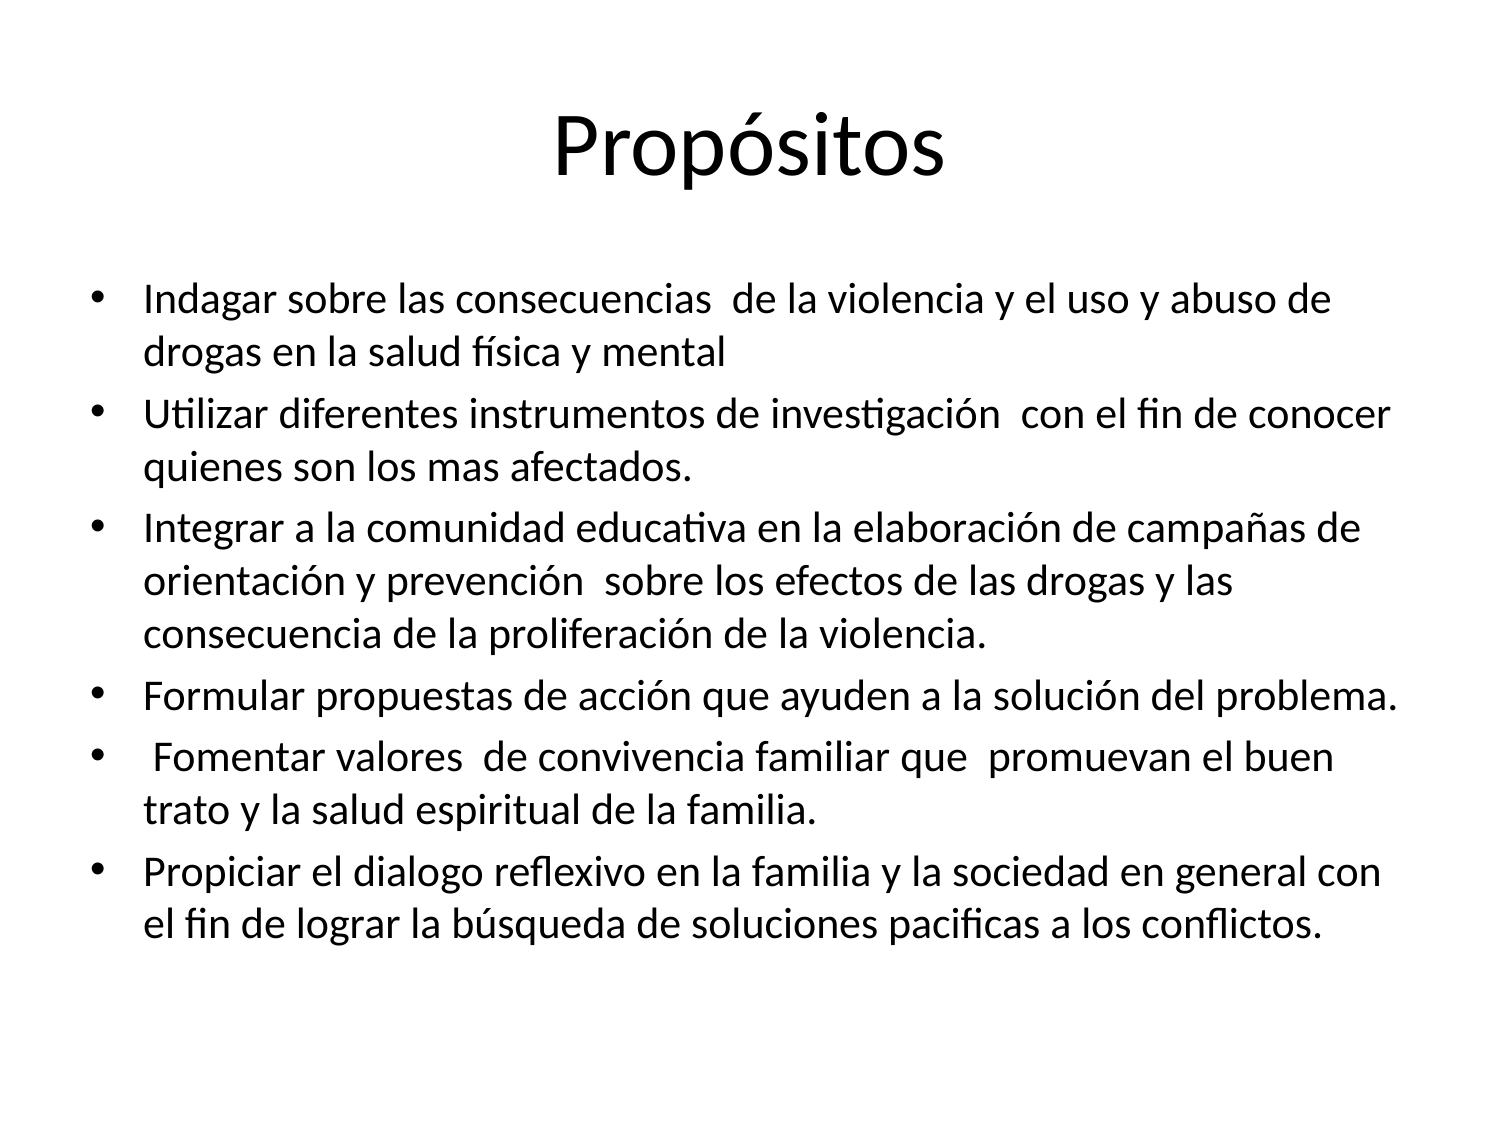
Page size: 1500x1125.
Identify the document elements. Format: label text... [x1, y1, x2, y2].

list Indagar sobre las consecuencias de la violencia y el uso y abuso de drogas en la salud física y mental Utilizar diferentes instrumentos de investigación con el fin de conocer quienes son los mas afectados. Integrar a la comunidad educativa en la elaboración de campañas de orientación y prevención sobre los efectos de las drogas y las consecuencia de la proliferación de la violencia. Formular propuestas de acción que ayuden a la solución del problema. Fomentar valores de convivencia familiar que promuevan el buen trato y la salud espiritual de la familia. Propiciar el dialogo reflexivo en la familia y la sociedad en general con el fin de lograr la búsqueda de soluciones pacificas a los conflictos. [75, 262, 1425, 1005]
title Propósitos [75, 45, 1425, 233]
